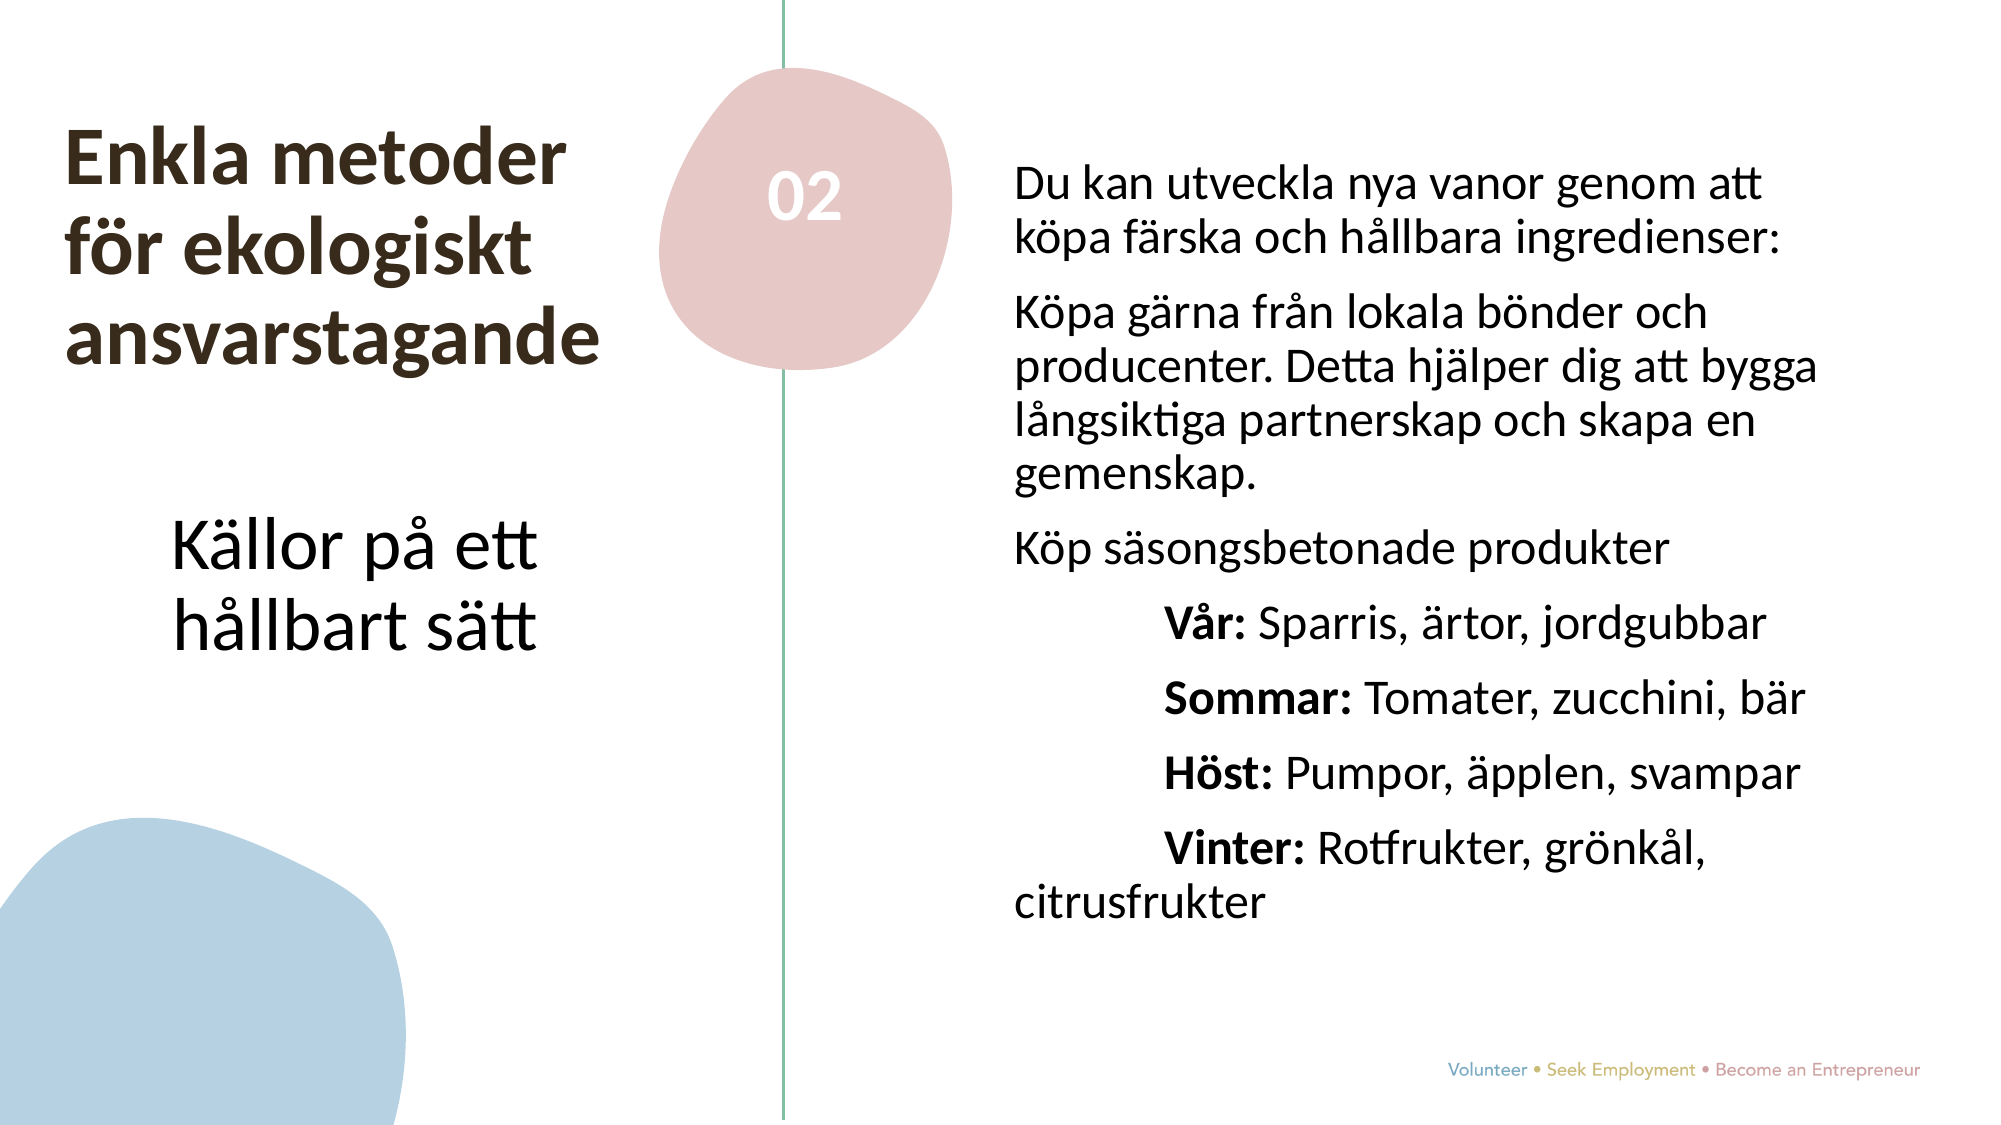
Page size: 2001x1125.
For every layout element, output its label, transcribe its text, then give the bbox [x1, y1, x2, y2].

list Enkla metoder för ekologiskt ansvarstagande Källor på ett hållbart sätt [50, 105, 661, 1020]
picture [1418, 1046, 1971, 1103]
list 02 [710, 148, 900, 290]
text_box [0, 817, 406, 1125]
list Du kan utveckla nya vanor genom att köpa färska och hållbara ingredienser: Köpa gärna från lokala bönder och producenter. Detta hjälper dig att bygga långsiktiga partnerskap och skapa en gemenskap. Köp säsongsbetonade produkter Vår: Sparris, ärtor, jordgubbar Sommar: Tomater, zucchini, bär Höst: Pumpor, äpplen, svampar Vinter: Rotfrukter, grönkål, citrusfrukter [999, 148, 1885, 841]
